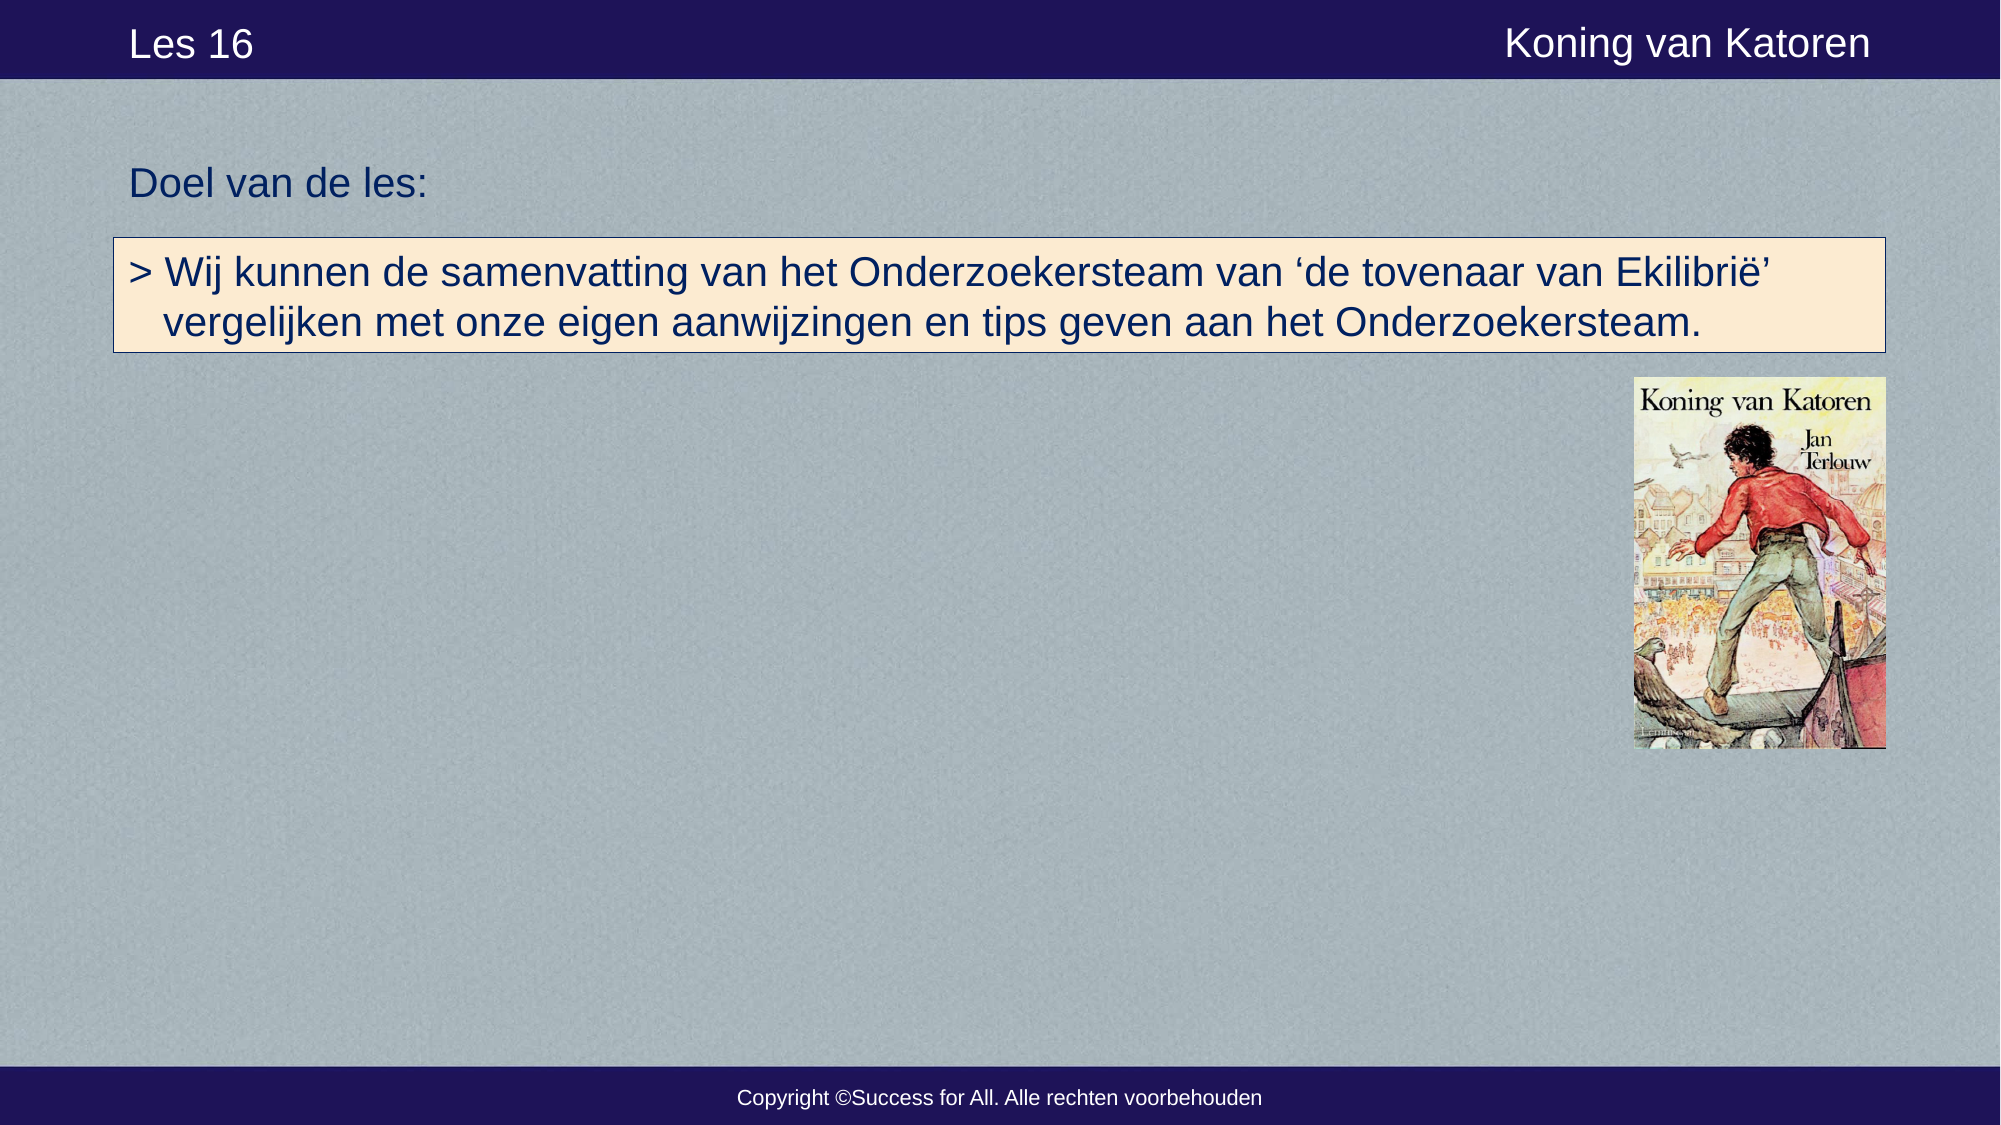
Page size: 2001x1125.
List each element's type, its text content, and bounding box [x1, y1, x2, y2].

text_box Koning van Katoren [999, 8, 1886, 73]
text_box > Wij kunnen de samenvatting van het Onderzoekersteam van ‘de tovenaar van Ekilibrië’ vergelijken met onze eigen aanwijzingen en tips geven aan het Onderzoekersteam. [113, 237, 1886, 353]
text_box Les 16 [114, 9, 354, 75]
picture [0, 0, 2001, 1125]
text_box Doel van de les: [113, 148, 1635, 214]
text_box Copyright ©Success for All. Alle rechten voorbehouden [0, 1076, 2000, 1125]
